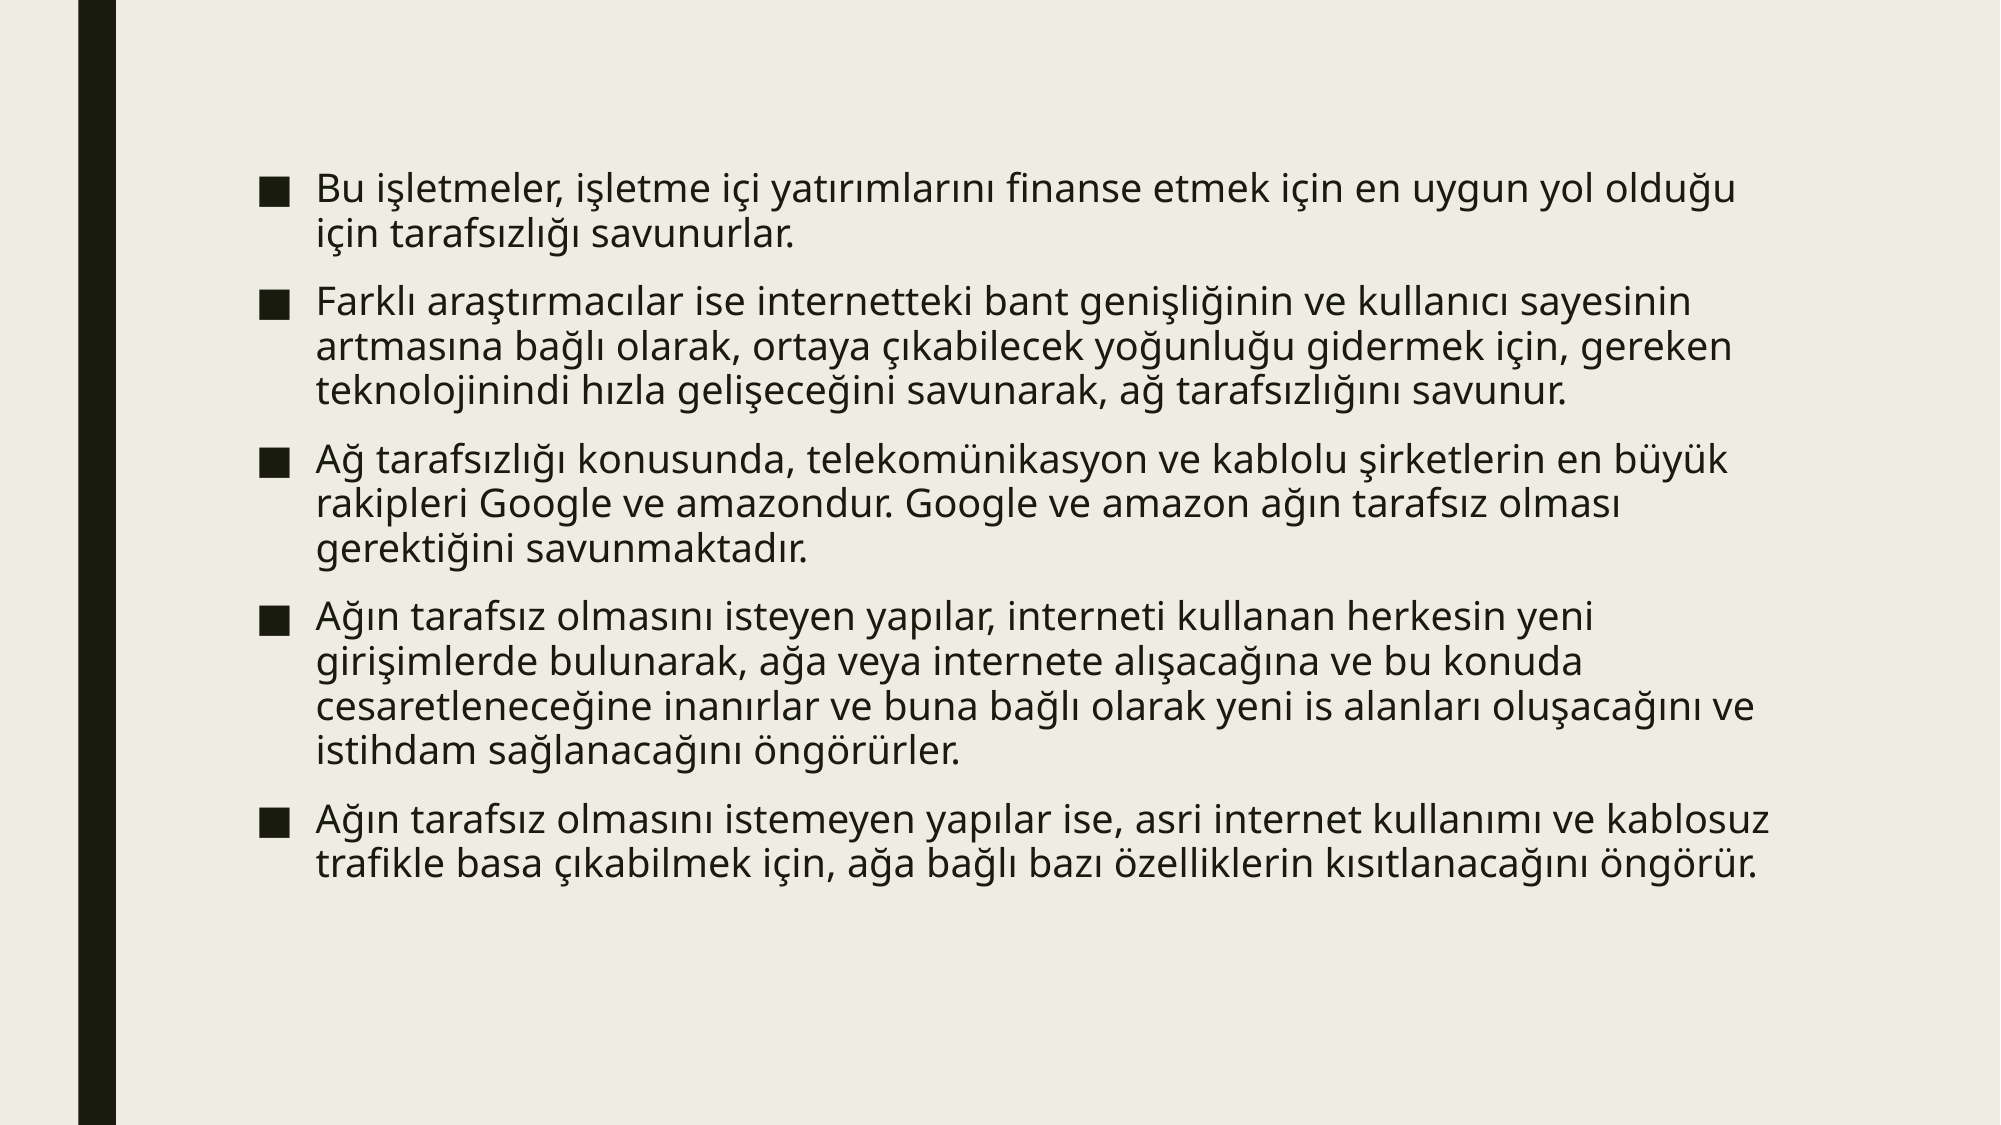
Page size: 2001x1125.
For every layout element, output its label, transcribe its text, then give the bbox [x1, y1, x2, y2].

list Bu işletmeler, işletme içi yatırımlarını finanse etmek için en uygun yol olduğu için tarafsızlığı savunurlar. Farklı araştırmacılar ise internetteki bant genişliğinin ve kullanıcı sayesinin artmasına bağlı olarak, ortaya çıkabilecek yoğunluğu gidermek için, gereken teknolojinindi hızla gelişeceğini savunarak, ağ tarafsızlığını savunur. Ağ tarafsızlığı konusunda, telekomünikasyon ve kablolu şirketlerin en büyük rakipleri Google ve amazondur. Google ve amazon ağın tarafsız olması gerektiğini savunmaktadır. Ağın tarafsız olmasını isteyen yapılar, interneti kullanan herkesin yeni girişimlerde bulunarak, ağa veya internete alışacağına ve bu konuda cesaretleneceğine inanırlar ve buna bağlı olarak yeni is alanları oluşacağını ve istihdam sağlanacağını öngörürler. Ağın tarafsız olmasını istemeyen yapılar ise, asri internet kullanımı ve kablosuz trafikle basa çıkabilmek için, ağa bağlı bazı özelliklerin kısıtlanacağını öngörür. [240, 159, 1816, 935]
